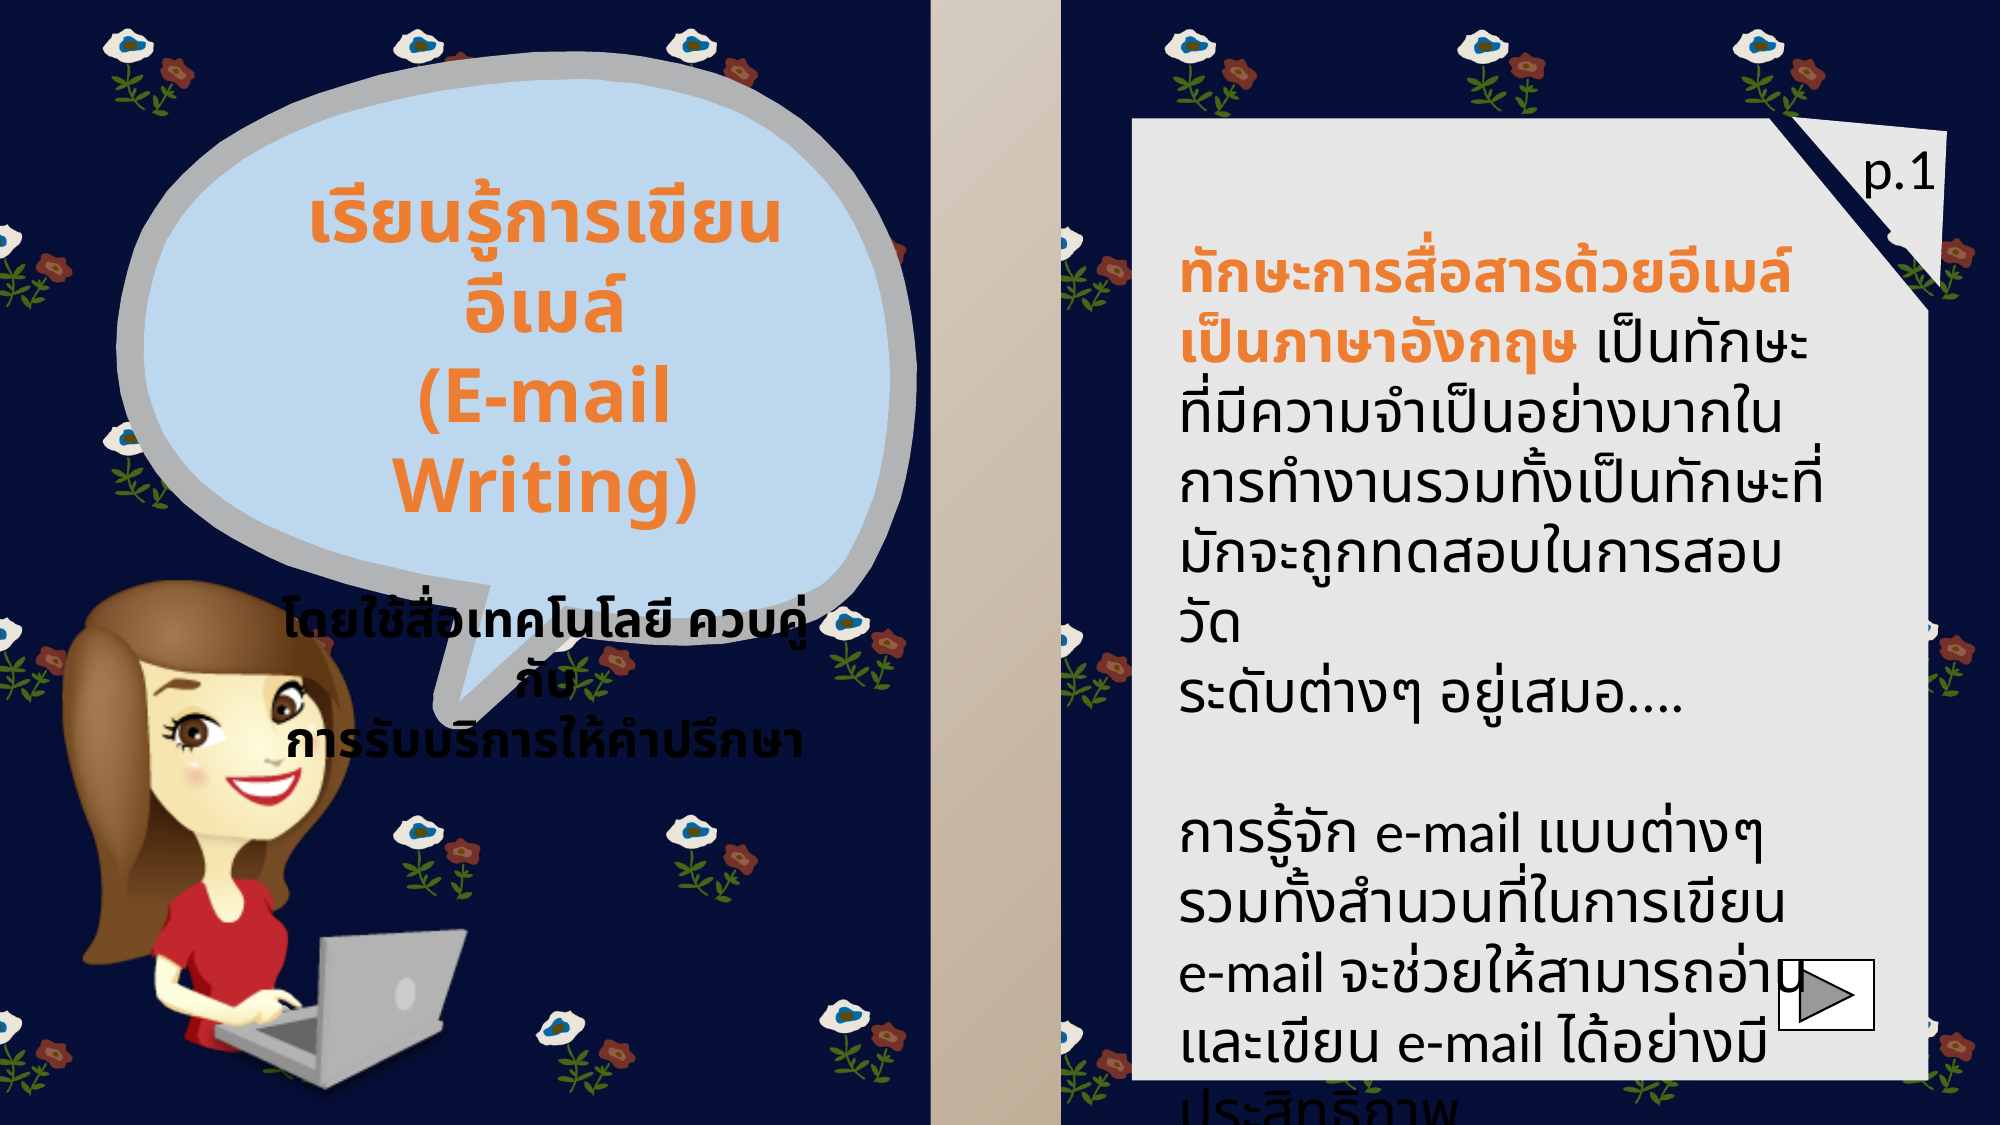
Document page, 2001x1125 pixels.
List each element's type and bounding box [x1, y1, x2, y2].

picture [1060, 0, 2000, 1125]
text_box [111, 37, 917, 735]
text_box [931, 0, 1060, 1125]
picture [0, 0, 931, 1125]
